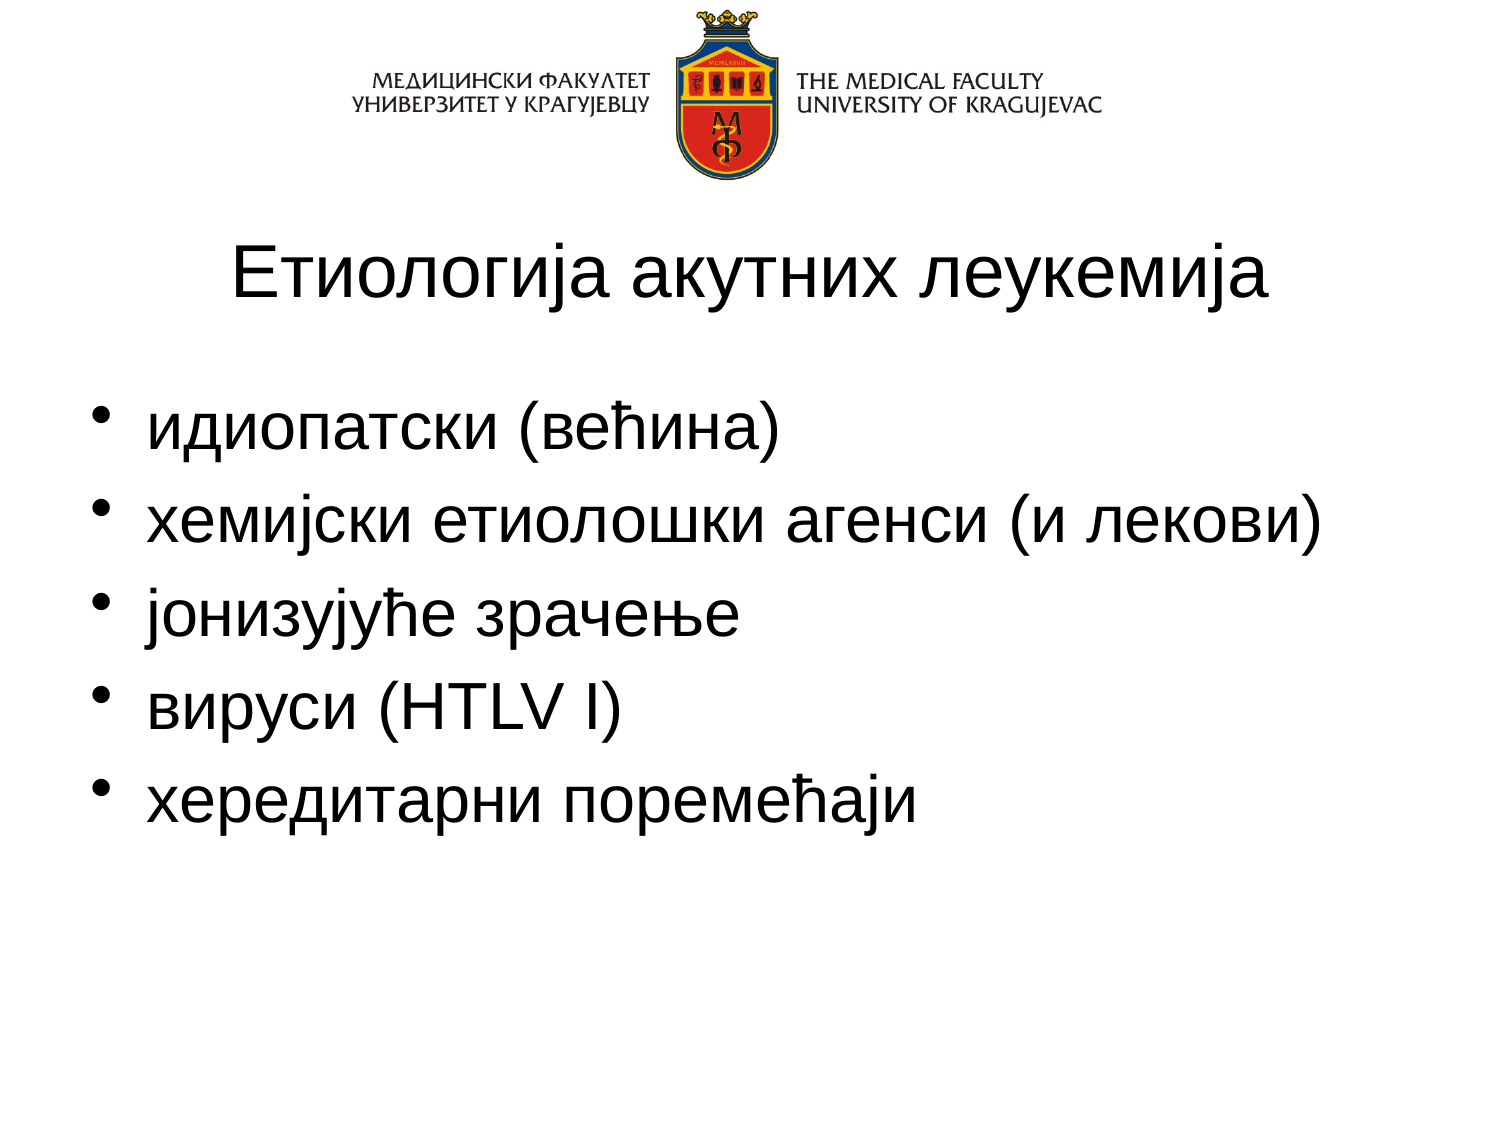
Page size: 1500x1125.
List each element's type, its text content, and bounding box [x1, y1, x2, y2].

picture [328, 0, 1125, 173]
title Етиологија акутних леукемија [74, 173, 1426, 362]
list идиопатски (већина) хемијски етиолошки агенси (и лекови) јонизујуће зрачење вируси (HTLV I) хередитарни поремећаји [74, 374, 1426, 1118]
